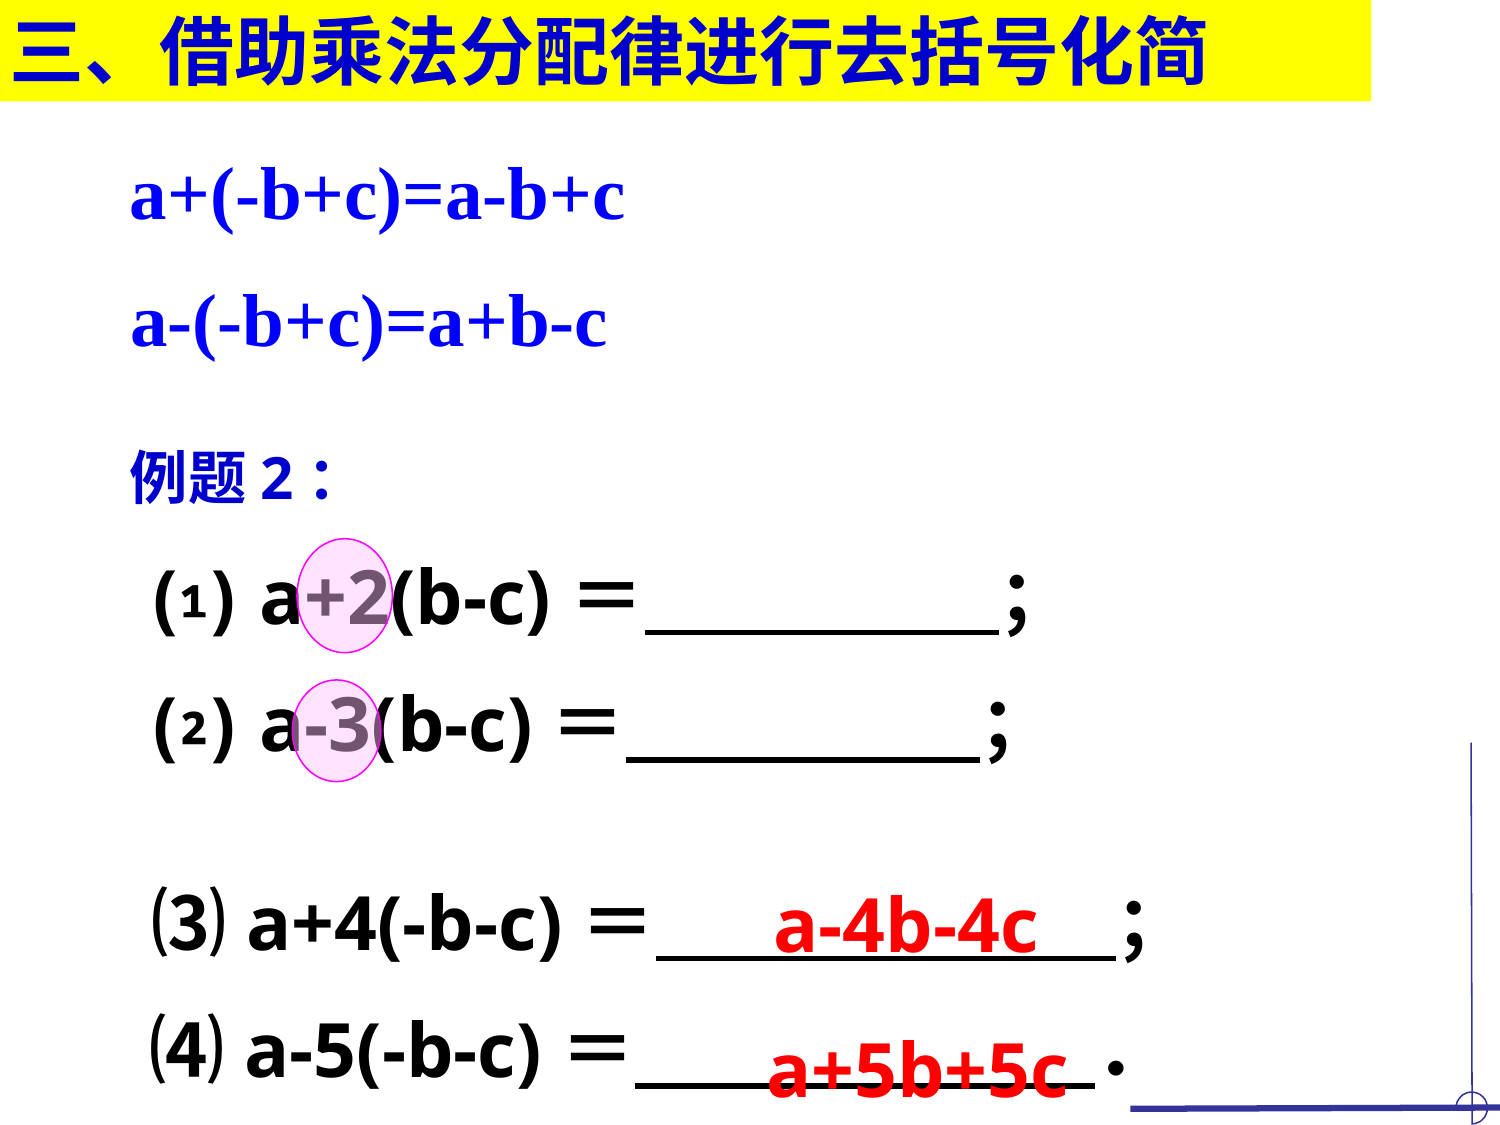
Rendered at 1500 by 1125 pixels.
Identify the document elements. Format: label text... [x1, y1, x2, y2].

text_box a-4b-4c [758, 870, 1137, 975]
text_box a+(-b+c)=a-b+c [115, 136, 870, 242]
text_box [292, 679, 381, 782]
text_box [296, 538, 393, 653]
text_box 例题2： ⑴ a+2(b-c)＝ ； ⑵ a-3(b-c)＝ ； ⑶ a+4(-b-c)＝ ； ⑷ a-5(-b-c)＝ ． [115, 441, 1372, 1100]
text_box a-(-b+c)=a+b-c [115, 263, 827, 369]
text_box a+5b+5c [751, 1014, 1178, 1120]
text_box 三、借助乘法分配律进行去括号化简 [0, 0, 1372, 102]
